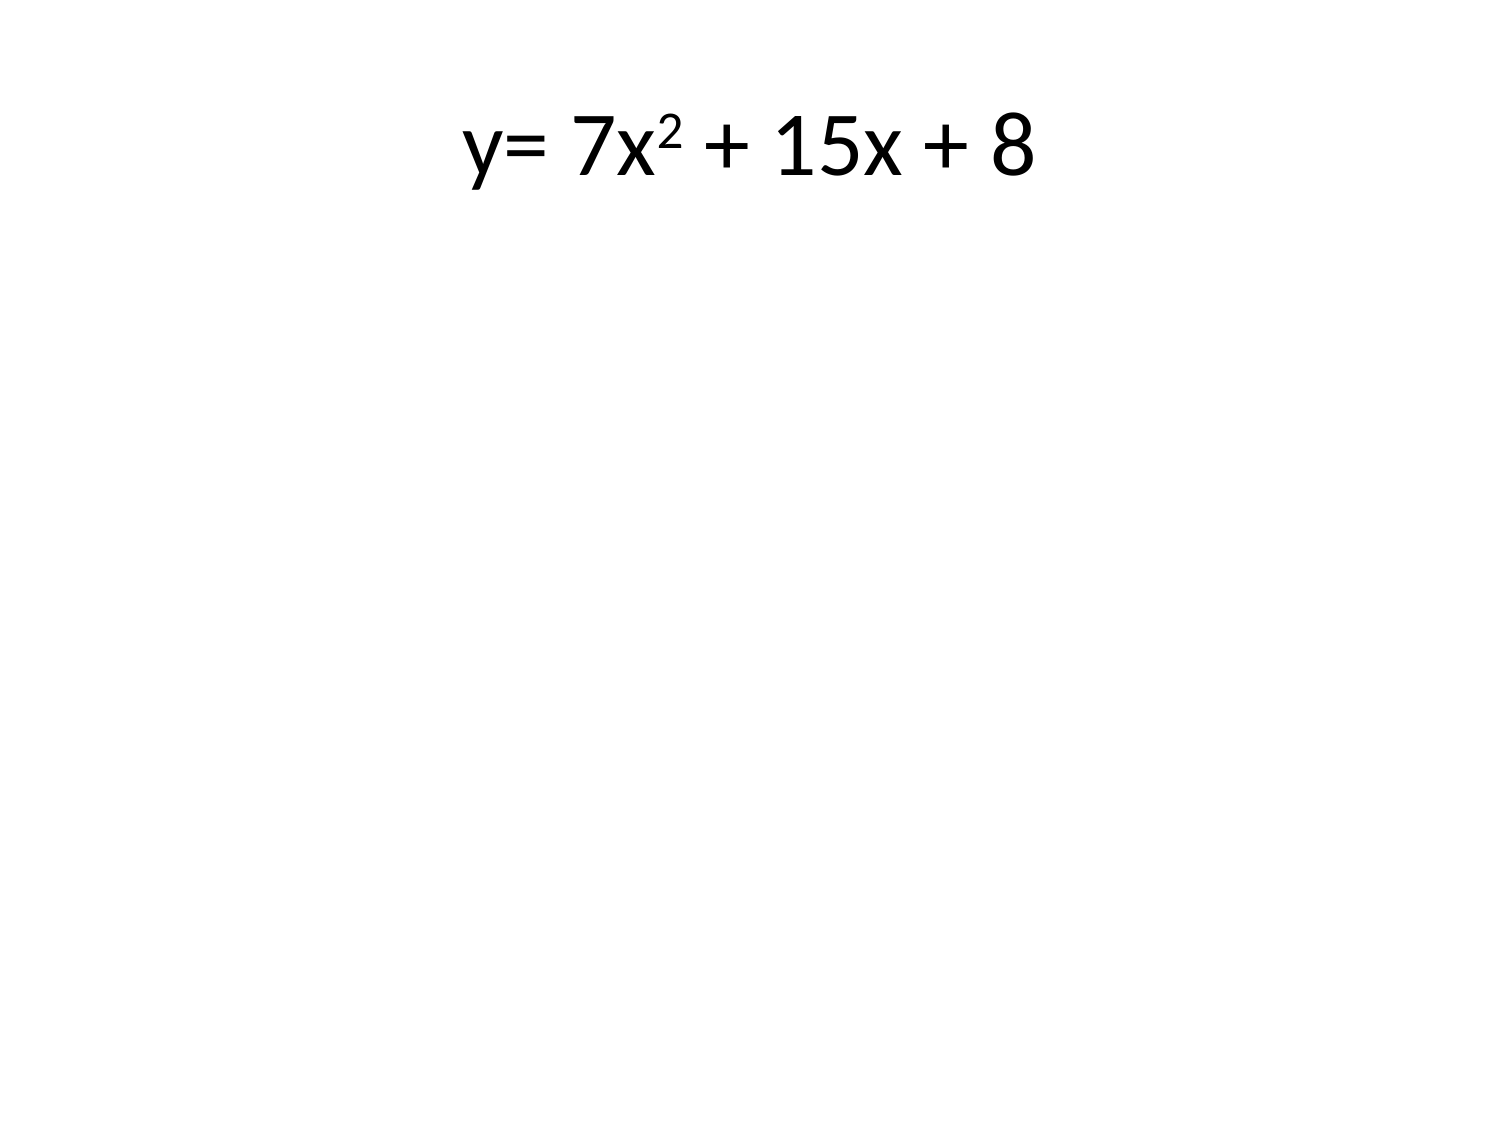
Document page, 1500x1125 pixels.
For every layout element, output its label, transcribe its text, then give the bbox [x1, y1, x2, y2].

title y= 7x2 + 15x + 8 [75, 45, 1425, 233]
